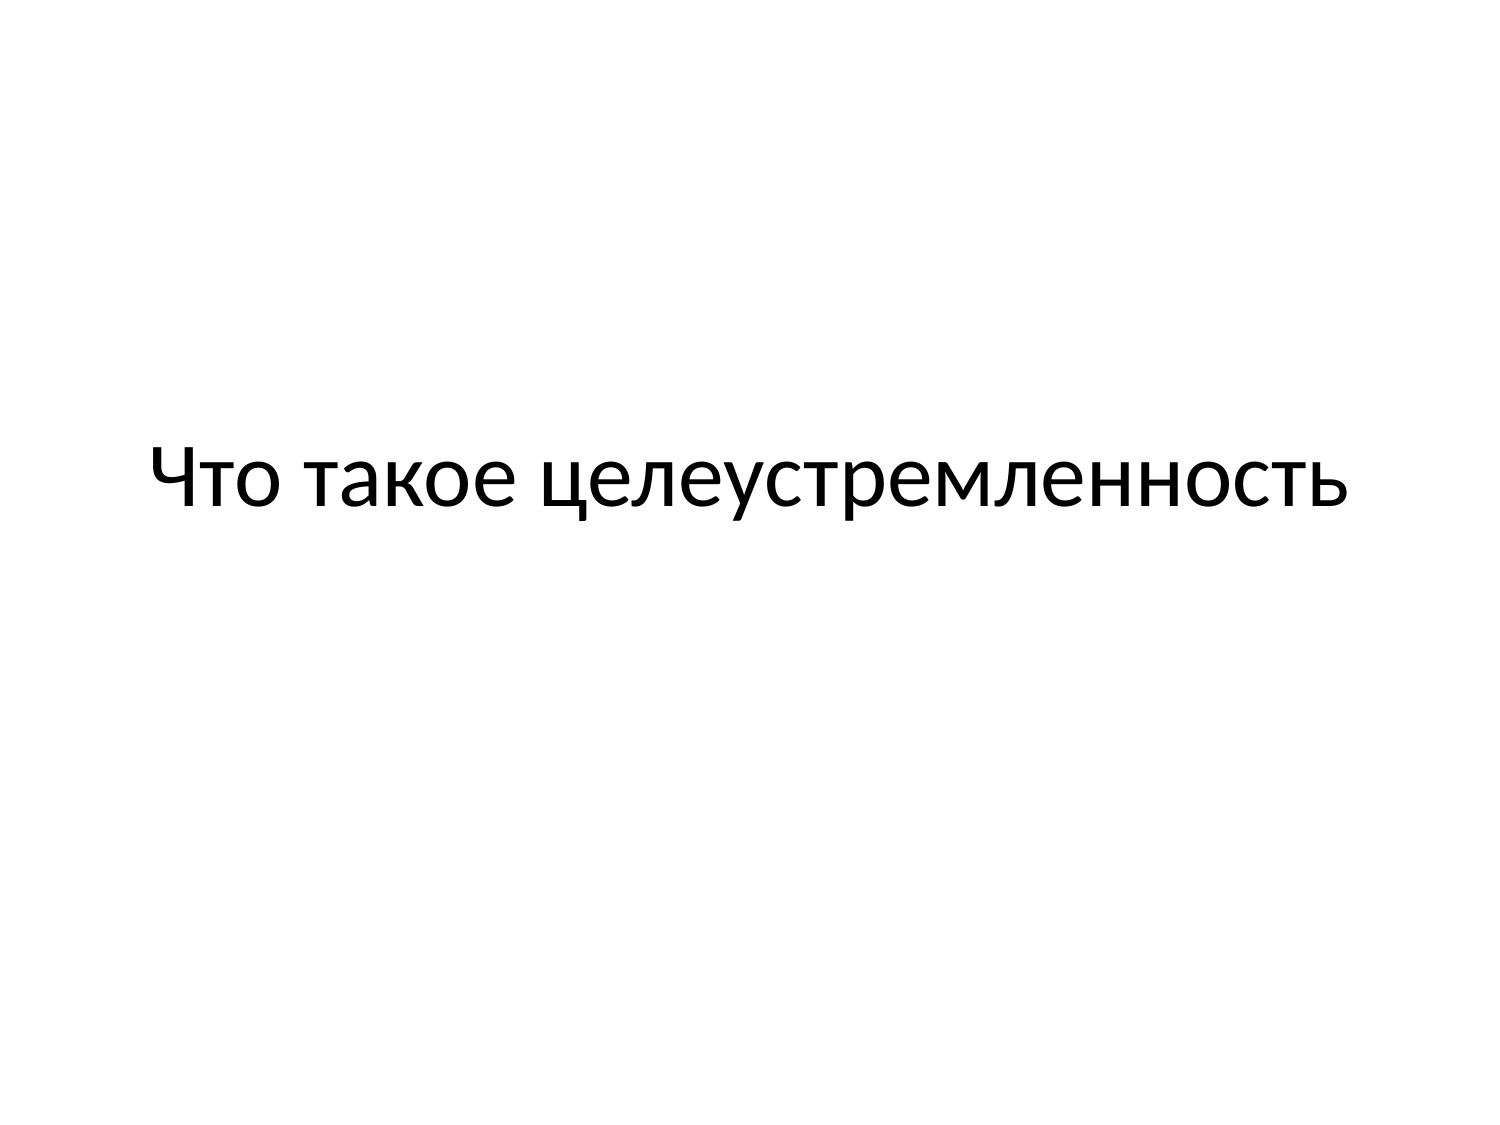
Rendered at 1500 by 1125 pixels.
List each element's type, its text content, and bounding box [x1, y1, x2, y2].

title Что такое целеустремленность [112, 349, 1388, 591]
